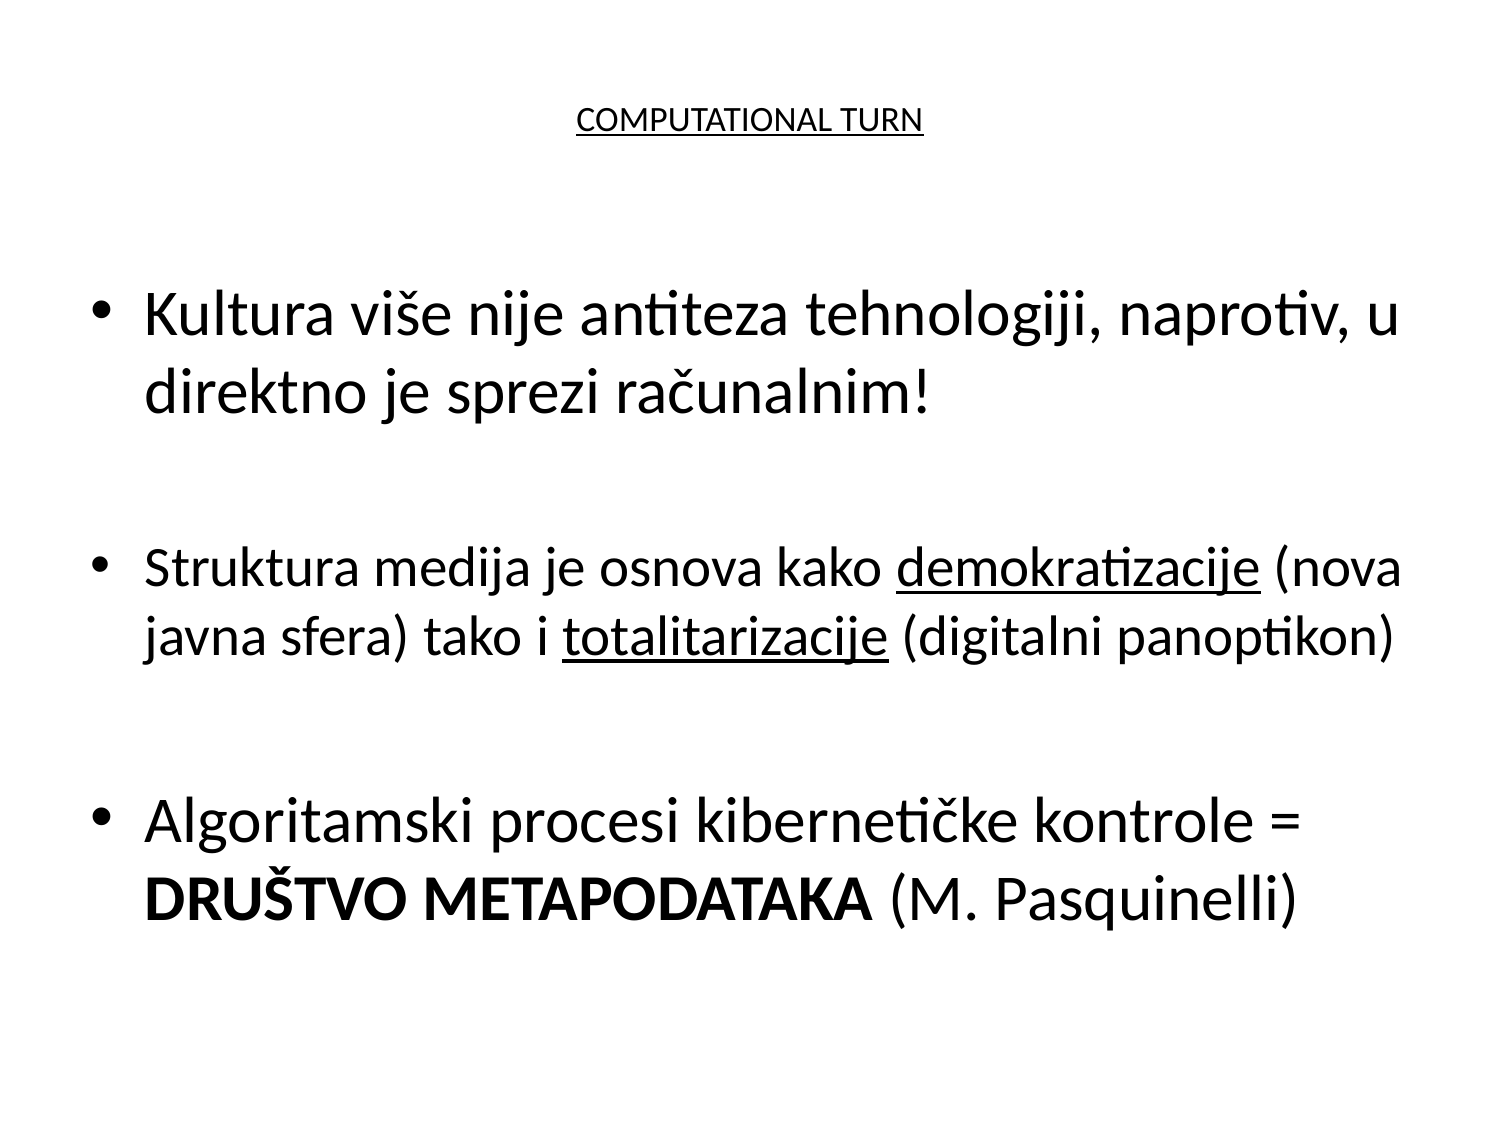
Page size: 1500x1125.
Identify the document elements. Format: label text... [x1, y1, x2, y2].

title COMPUTATIONAL TURN [75, 45, 1425, 233]
list Kultura više nije antiteza tehnologiji, naprotiv, u direktno je sprezi računalnim! Struktura medija je osnova kako demokratizacije (nova javna sfera) tako i totalitarizacije (digitalni panoptikon) Algoritamski procesi kibernetičke kontrole = DRUŠTVO METAPODATAKA (M. Pasquinelli) [75, 262, 1425, 1005]
